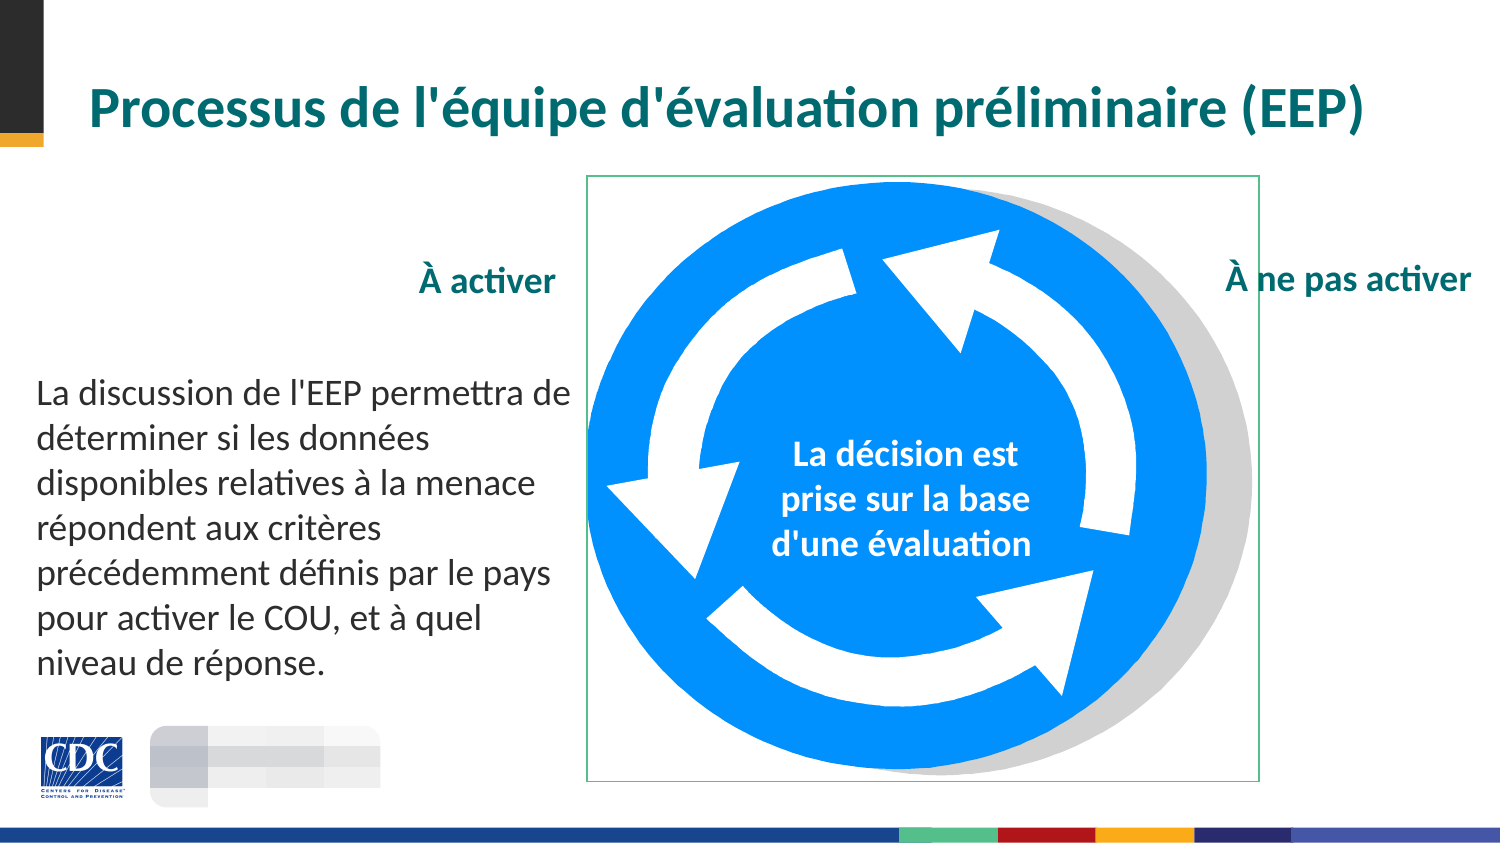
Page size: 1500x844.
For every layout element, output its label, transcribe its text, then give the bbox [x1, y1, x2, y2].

picture [587, 176, 1259, 782]
title Processus de l'équipe d'évaluation préliminaire (EEP) [75, 33, 1425, 147]
picture [41, 737, 125, 798]
text_box À ne pas activer [1262, 246, 1500, 307]
text_box À activer [219, 248, 571, 308]
text_box La discussion de l'EEP permettra de déterminer si les données disponibles relatives à la menace répondent aux critères précédemment définis par le pays pour activer le COU, et à quel niveau de réponse. [21, 360, 582, 690]
